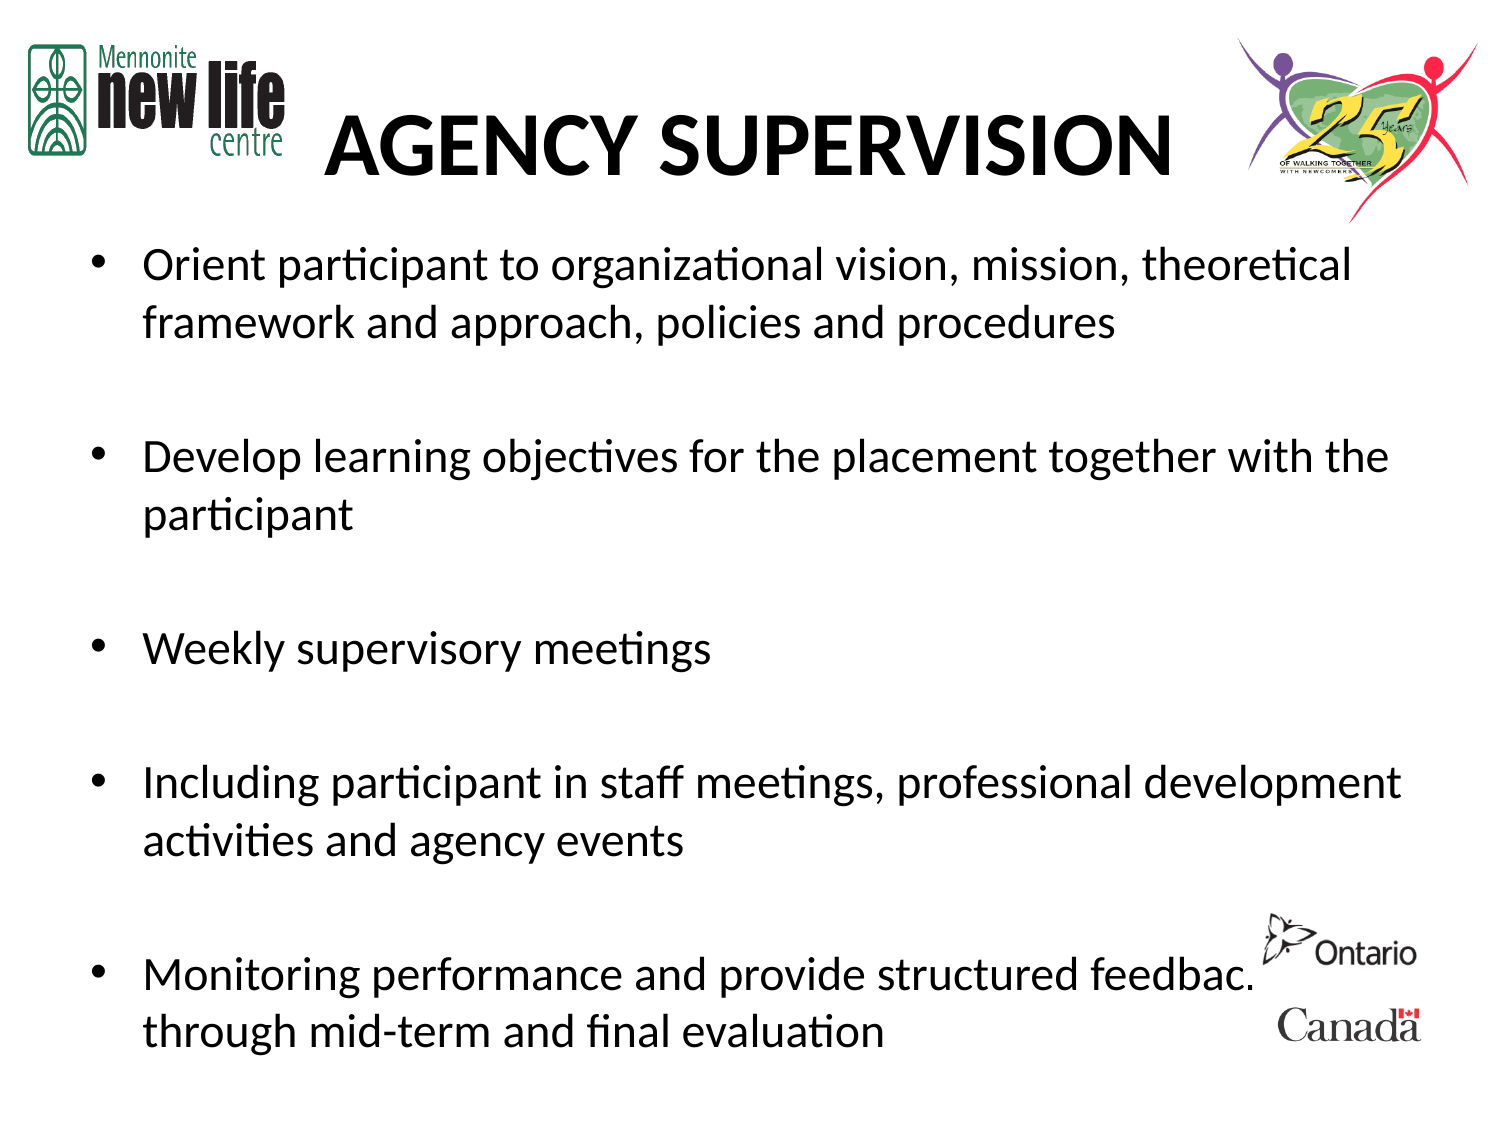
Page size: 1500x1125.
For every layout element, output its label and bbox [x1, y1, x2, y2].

text_box [24, 37, 1478, 1088]
